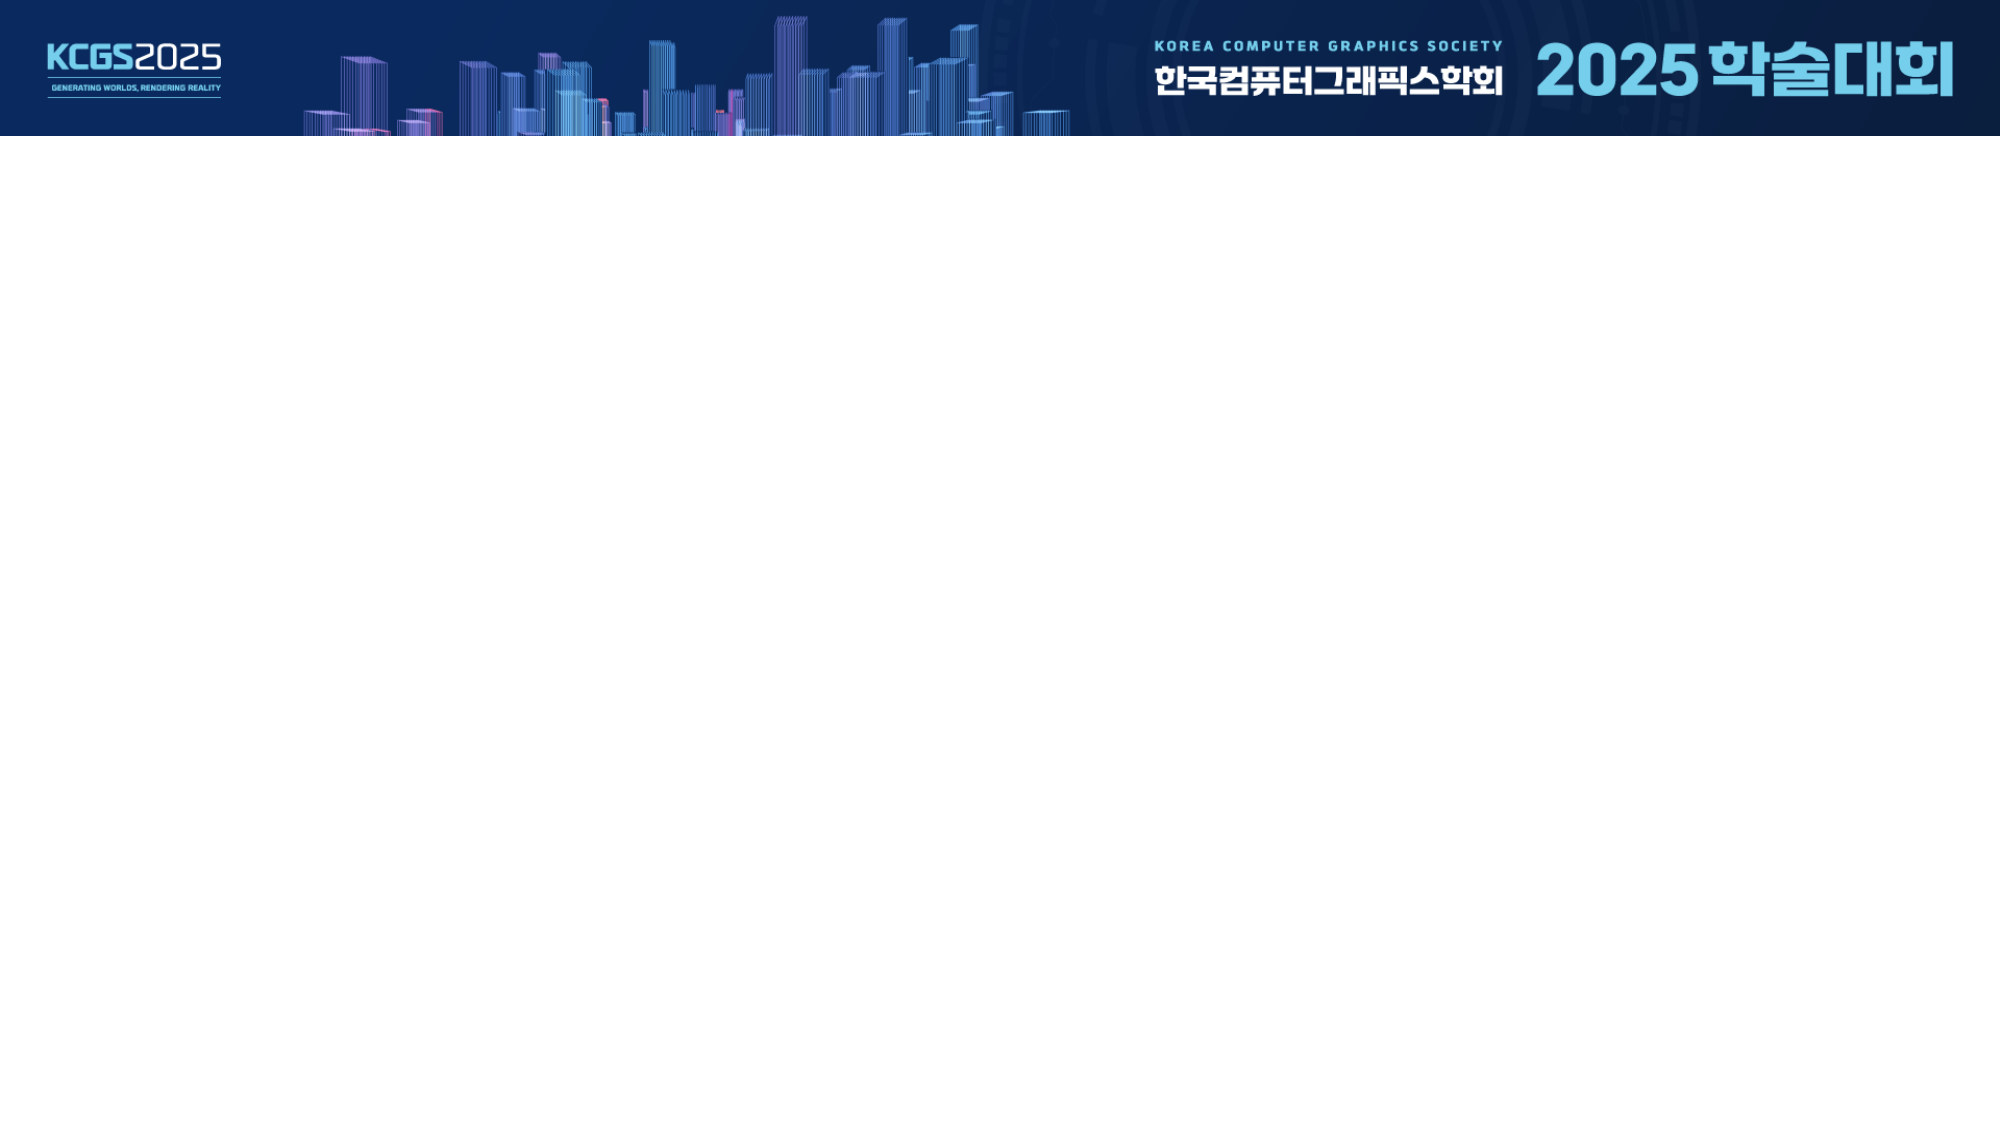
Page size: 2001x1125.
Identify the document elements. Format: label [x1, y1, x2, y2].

picture [0, 0, 2000, 136]
